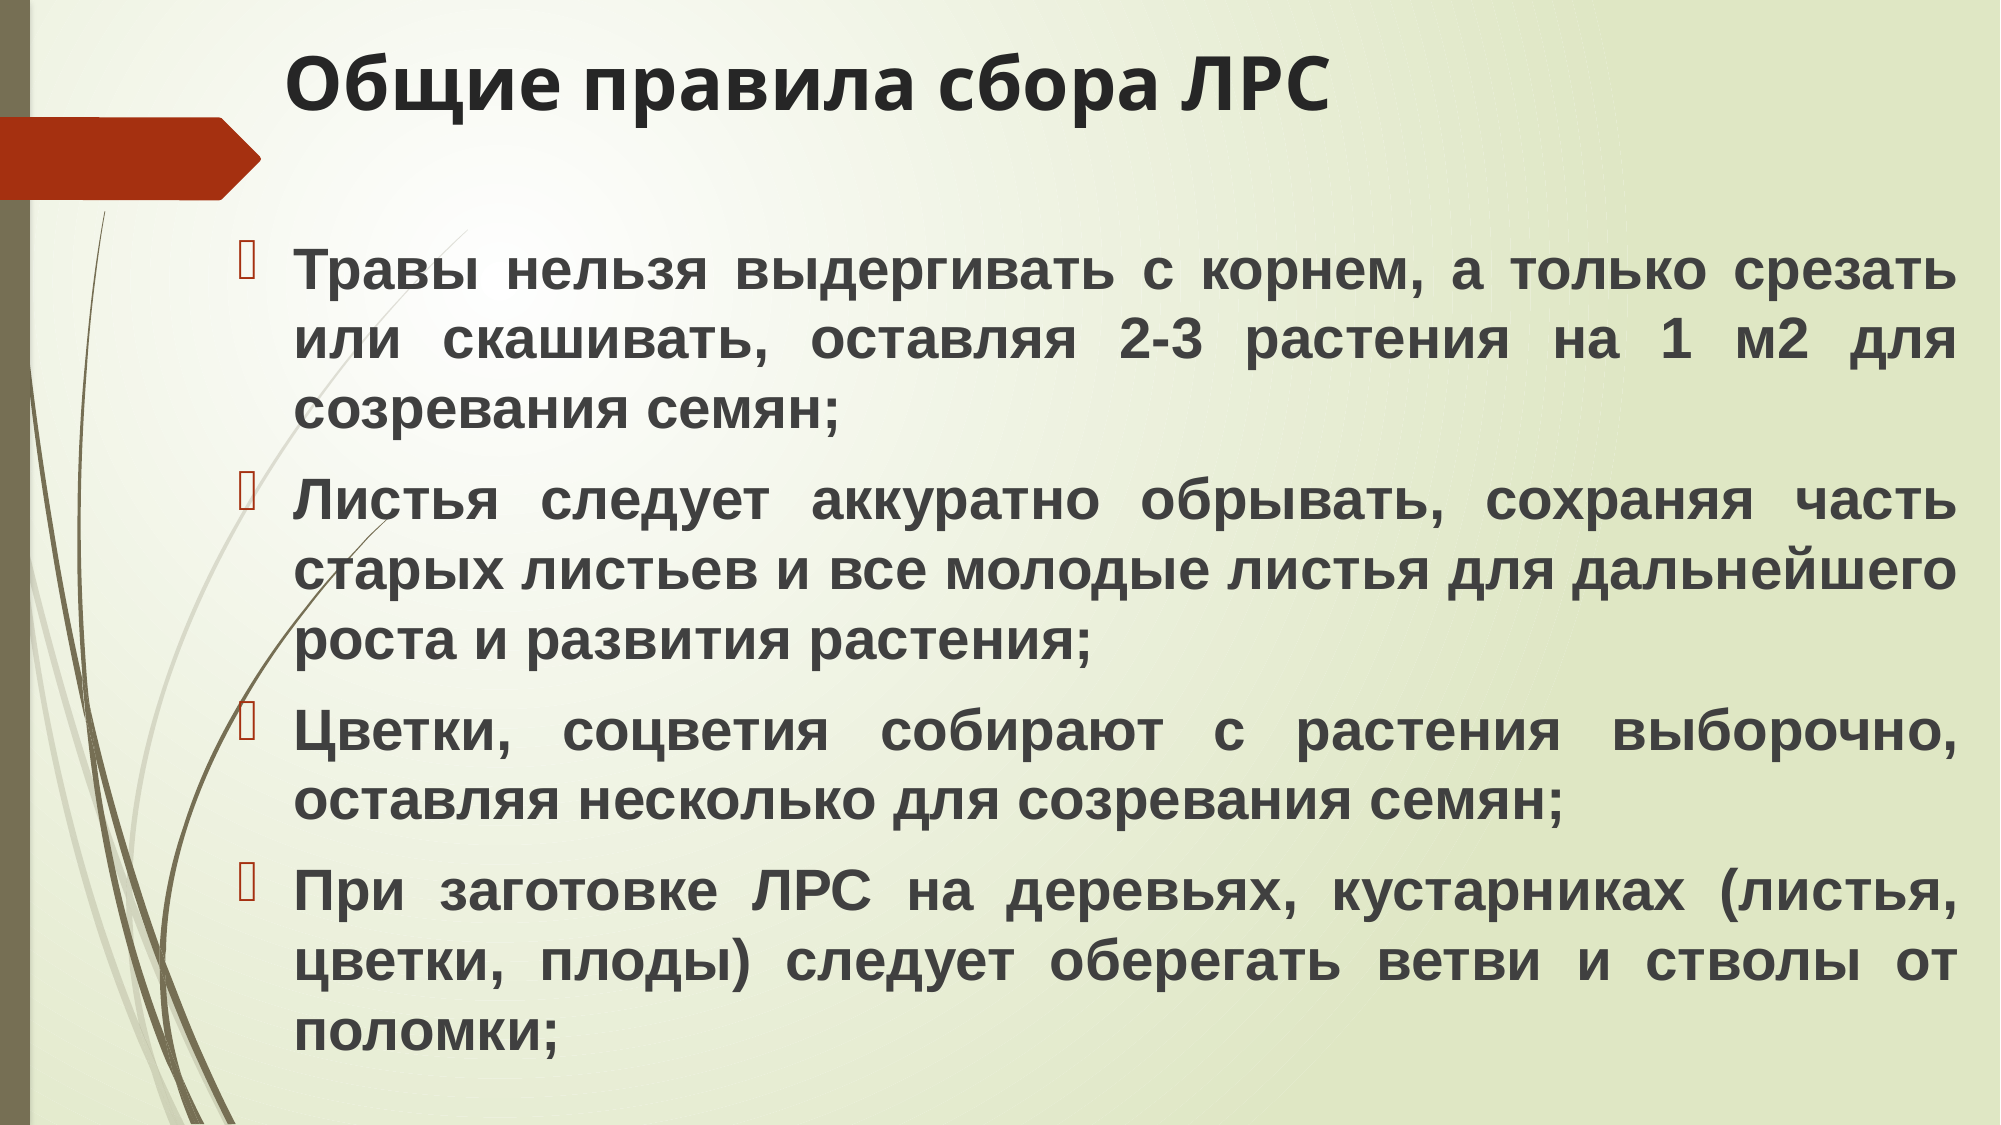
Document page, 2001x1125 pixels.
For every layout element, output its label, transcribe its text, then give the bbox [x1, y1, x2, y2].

list Травы нельзя выдергивать с корнем, а только срезать или скашивать, оставляя 2-3 растения на 1 м2 для созревания семян; Листья следует аккуратно обрывать, сохраняя часть старых листьев и все молодые листья для дальнейшего роста и развития растения; Цветки, соцветия собирают с растения выборочно, оставляя несколько для созревания семян; При заготовке ЛРС на деревьях, кустарниках (листья, цветки, плоды) следует оберегать ветви и стволы от поломки; [222, 223, 1975, 1097]
title Общие правила сбора ЛРС [269, 28, 2000, 169]
